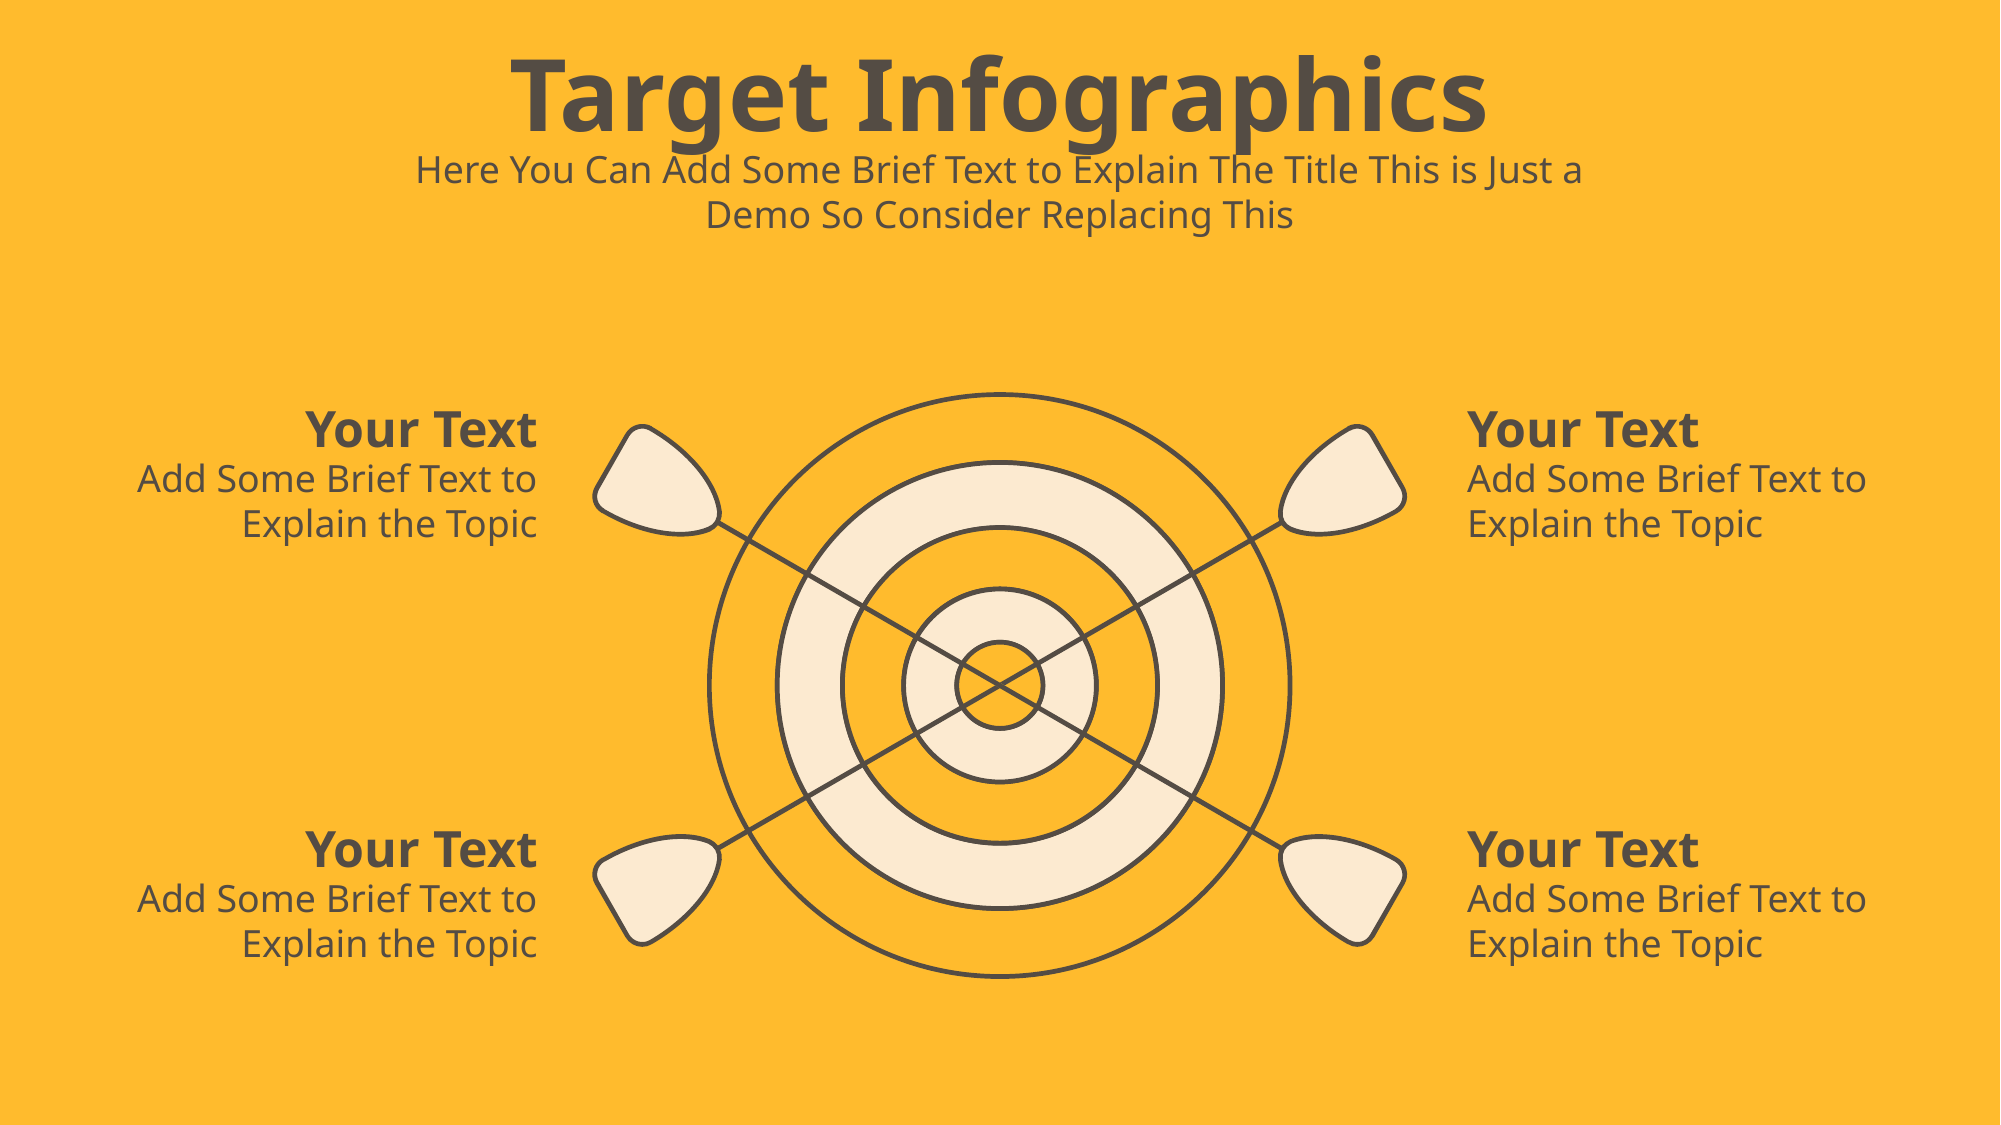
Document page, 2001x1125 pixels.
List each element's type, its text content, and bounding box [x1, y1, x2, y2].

text_box Add Some Brief Text to Explain the Topic [66, 447, 553, 553]
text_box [589, 685, 1000, 947]
text_box Your Text [1452, 389, 1938, 447]
text_box Your Text [66, 389, 553, 447]
text_box Target Infographics [416, 23, 1584, 138]
text_box Your Text [1452, 809, 1938, 867]
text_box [999, 421, 1410, 686]
text_box Add Some Brief Text to Explain the Topic [1452, 867, 1938, 972]
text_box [706, 947, 1293, 979]
text_box Add Some Brief Text to Explain the Topic [66, 867, 553, 972]
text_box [1000, 686, 1410, 947]
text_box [706, 392, 1293, 421]
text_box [589, 421, 999, 685]
text_box Your Text [66, 809, 553, 867]
text_box Add Some Brief Text to Explain the Topic [1452, 447, 1938, 553]
text_box Here You Can Add Some Brief Text to Explain The Title This is Just a Demo So Consider Replacing This [345, 138, 1655, 244]
